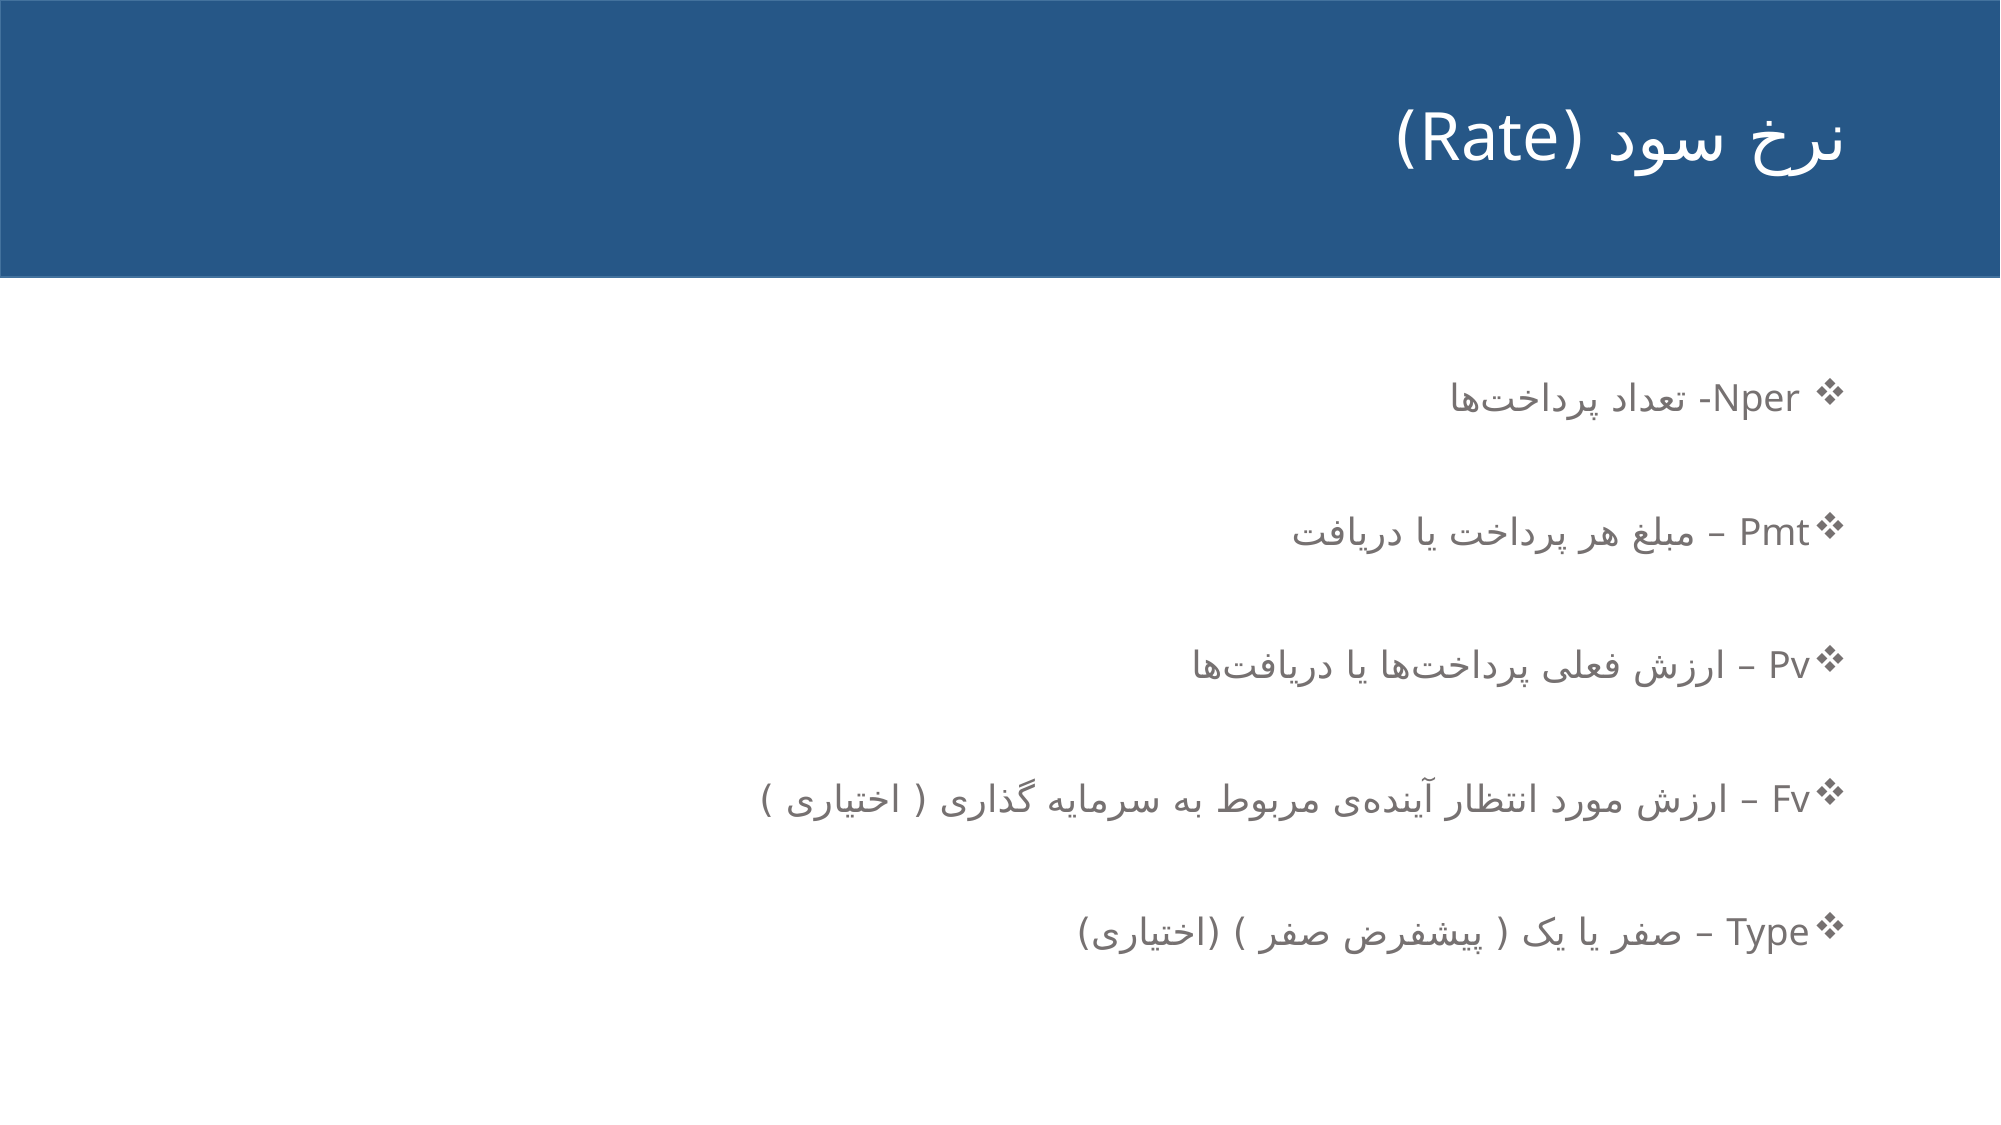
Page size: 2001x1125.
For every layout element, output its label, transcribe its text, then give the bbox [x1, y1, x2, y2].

text_box [0, 0, 2000, 278]
list Nper- تعداد پرداخت‌ها Pmt – مبلغ هر پرداخت یا دریافت Pv – ارزش فعلی پرداخت‌ها یا دریافت‌ها Fv – ارزش مورد انتظار آینده‌ی مربوط به سرمایه گذاری ‌( اختیاری ) Type – صفر یا یک ( پیشفرض صفر ) (اختیاری) [137, 299, 1863, 1014]
title نرخ سود (Rate) [137, 29, 1863, 248]
